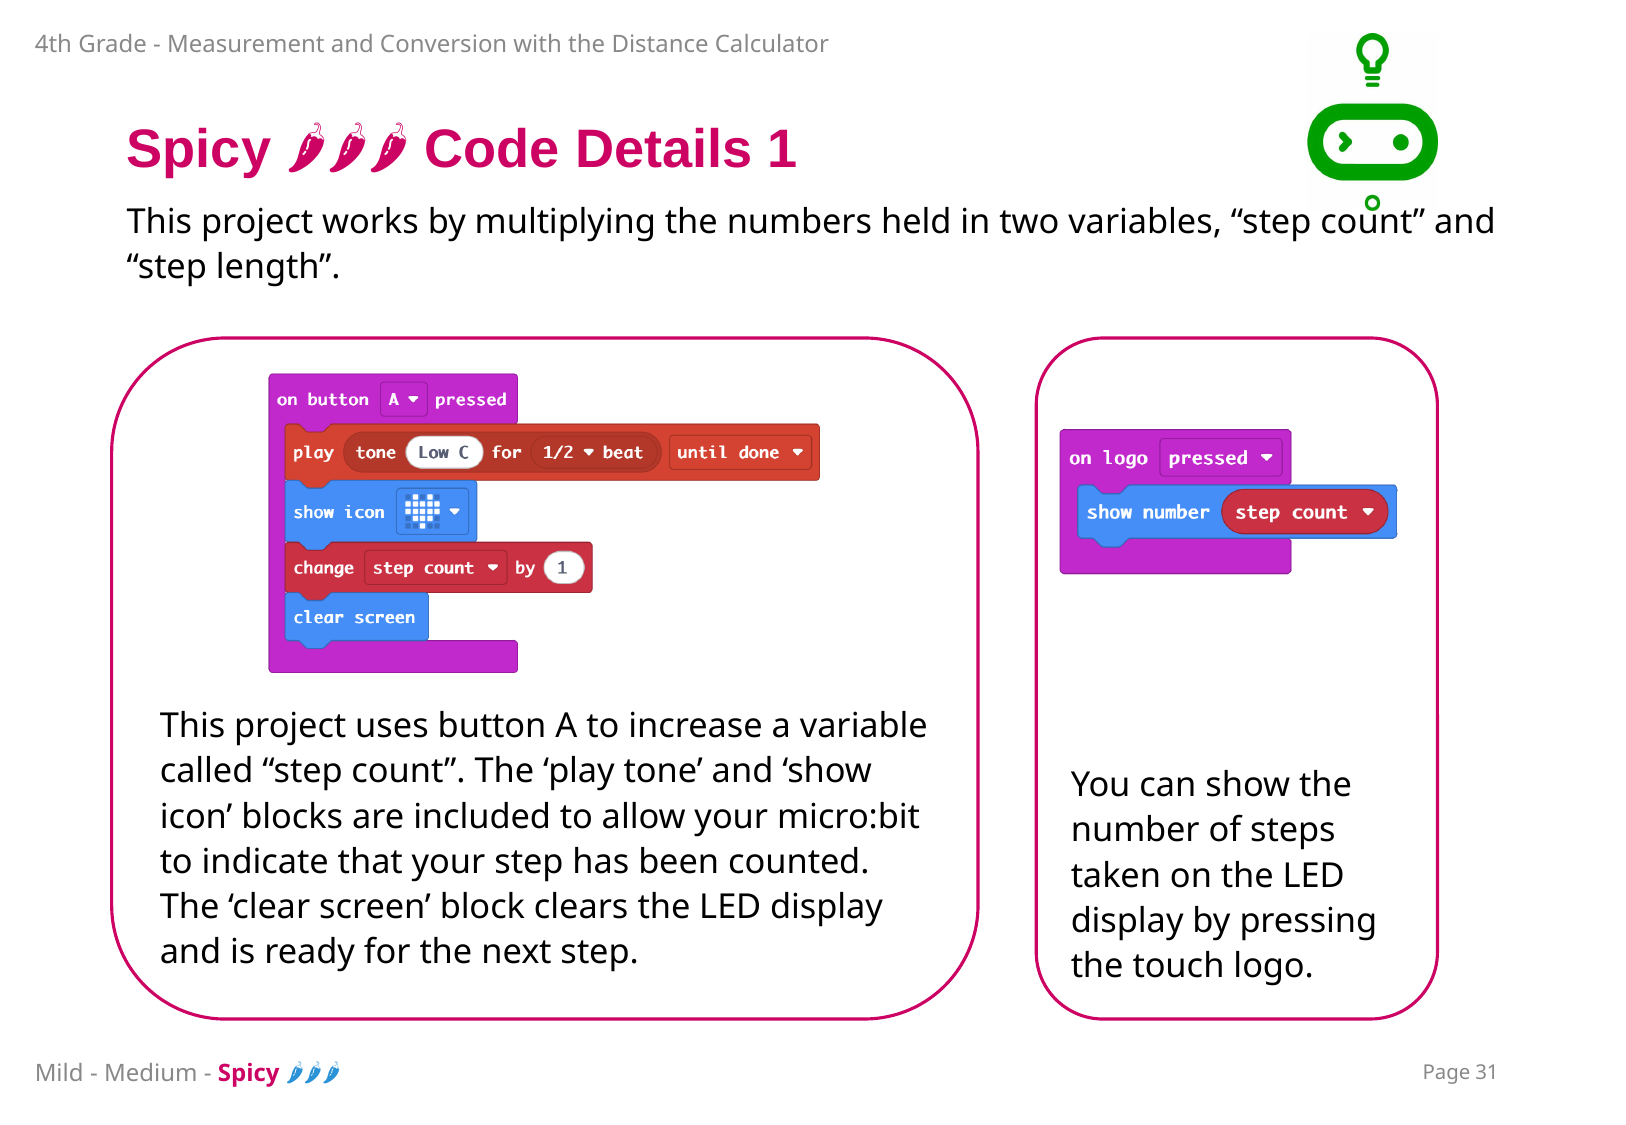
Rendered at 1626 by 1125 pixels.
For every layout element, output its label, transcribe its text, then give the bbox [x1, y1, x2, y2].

text_box This project uses button A to increase a variable called “step count”. The ‘play tone’ and ‘show icon’ blocks are included to allow your micro:bit to indicate that your step has been counted. The ‘clear screen’ block clears the LED display and is ready for the next step. [111, 337, 979, 1020]
picture [253, 361, 836, 690]
picture [1026, 406, 1429, 598]
title Spicy 🌶️🌶️🌶️ Code Details 1 [111, 74, 1301, 187]
list This project works by multiplying the numbers held in two variables, “step count” and “step length”. [111, 187, 1514, 944]
text_box Mild - Medium - Spicy 🌶️🌶️🌶️ [19, 1042, 623, 1103]
picture [1306, 32, 1438, 211]
text_box You can show the number of steps taken on the LED display by pressing the touch logo. [1036, 337, 1438, 1020]
slide_number Page 31 [1147, 1042, 1514, 1103]
